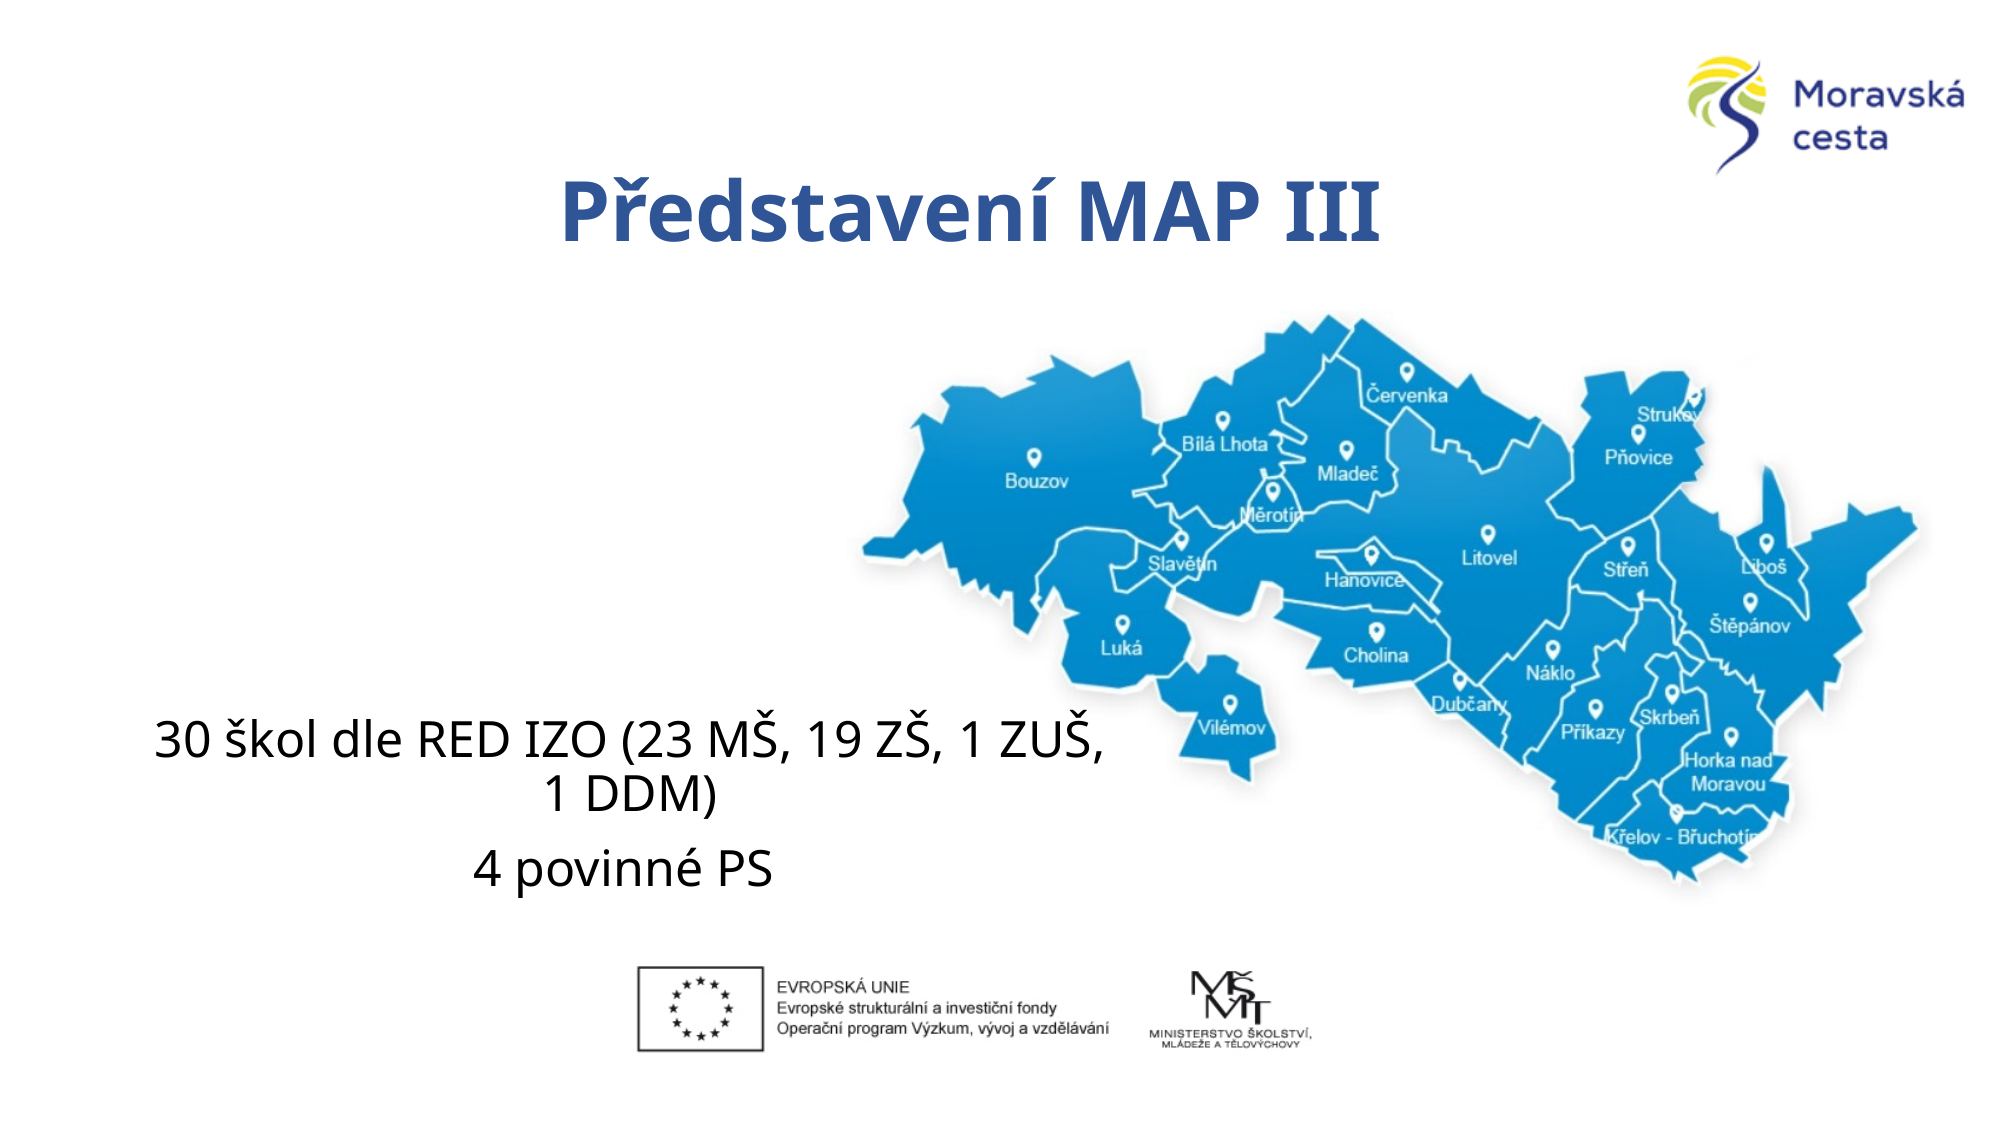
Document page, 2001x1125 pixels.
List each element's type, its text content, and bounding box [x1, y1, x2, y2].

title Představení MAP III [220, 154, 1721, 267]
picture [846, 254, 1934, 906]
picture [592, 925, 1349, 1094]
picture [1655, 18, 1983, 199]
subtitle 30 škol dle RED IZO (23 MŠ, 19 ZŠ, 1 ZUŠ, 1 DDM) 4 povinné PS [123, 626, 846, 848]
